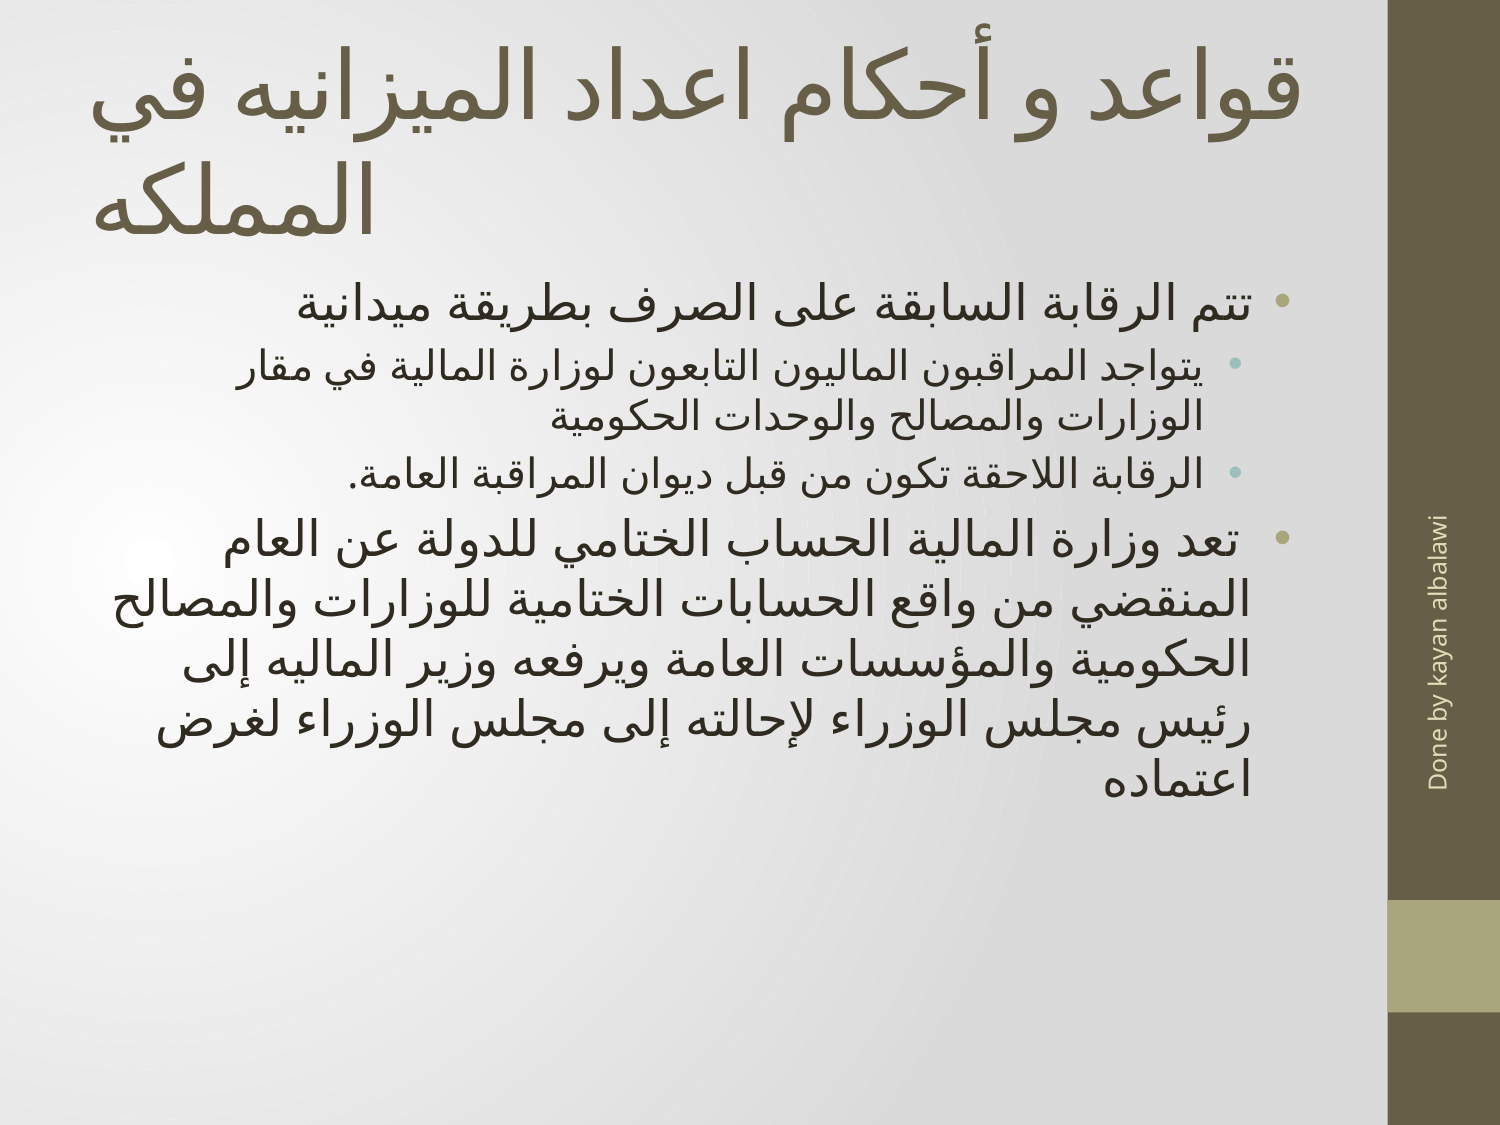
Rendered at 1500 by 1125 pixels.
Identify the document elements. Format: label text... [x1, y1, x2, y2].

footer Done by kayan albalawi [1408, 500, 1469, 889]
title قواعد و أحكام اعداد الميزانيه في المملكه [75, 45, 1325, 233]
list تتم الرقابة السابقة على الصرف بطريقة ميدانية يتواجد المراقبون الماليون التابعون لوزارة المالية في مقار الوزارات والمصالح والوحدات الحكومية الرقابة اللاحقة تكون من قبل ديوان المراقبة العامة. تعد وزارة المالية الحساب الختامي للدولة عن العام المنقضي من واقع الحسابات الختامية للوزارات والمصالح الحكومية والمؤسسات العامة ويرفعه وزير الماليه إلى رئيس مجلس الوزراء لإحالته إلى مجلس الوزراء لغرض اعتماده [75, 262, 1325, 1050]
